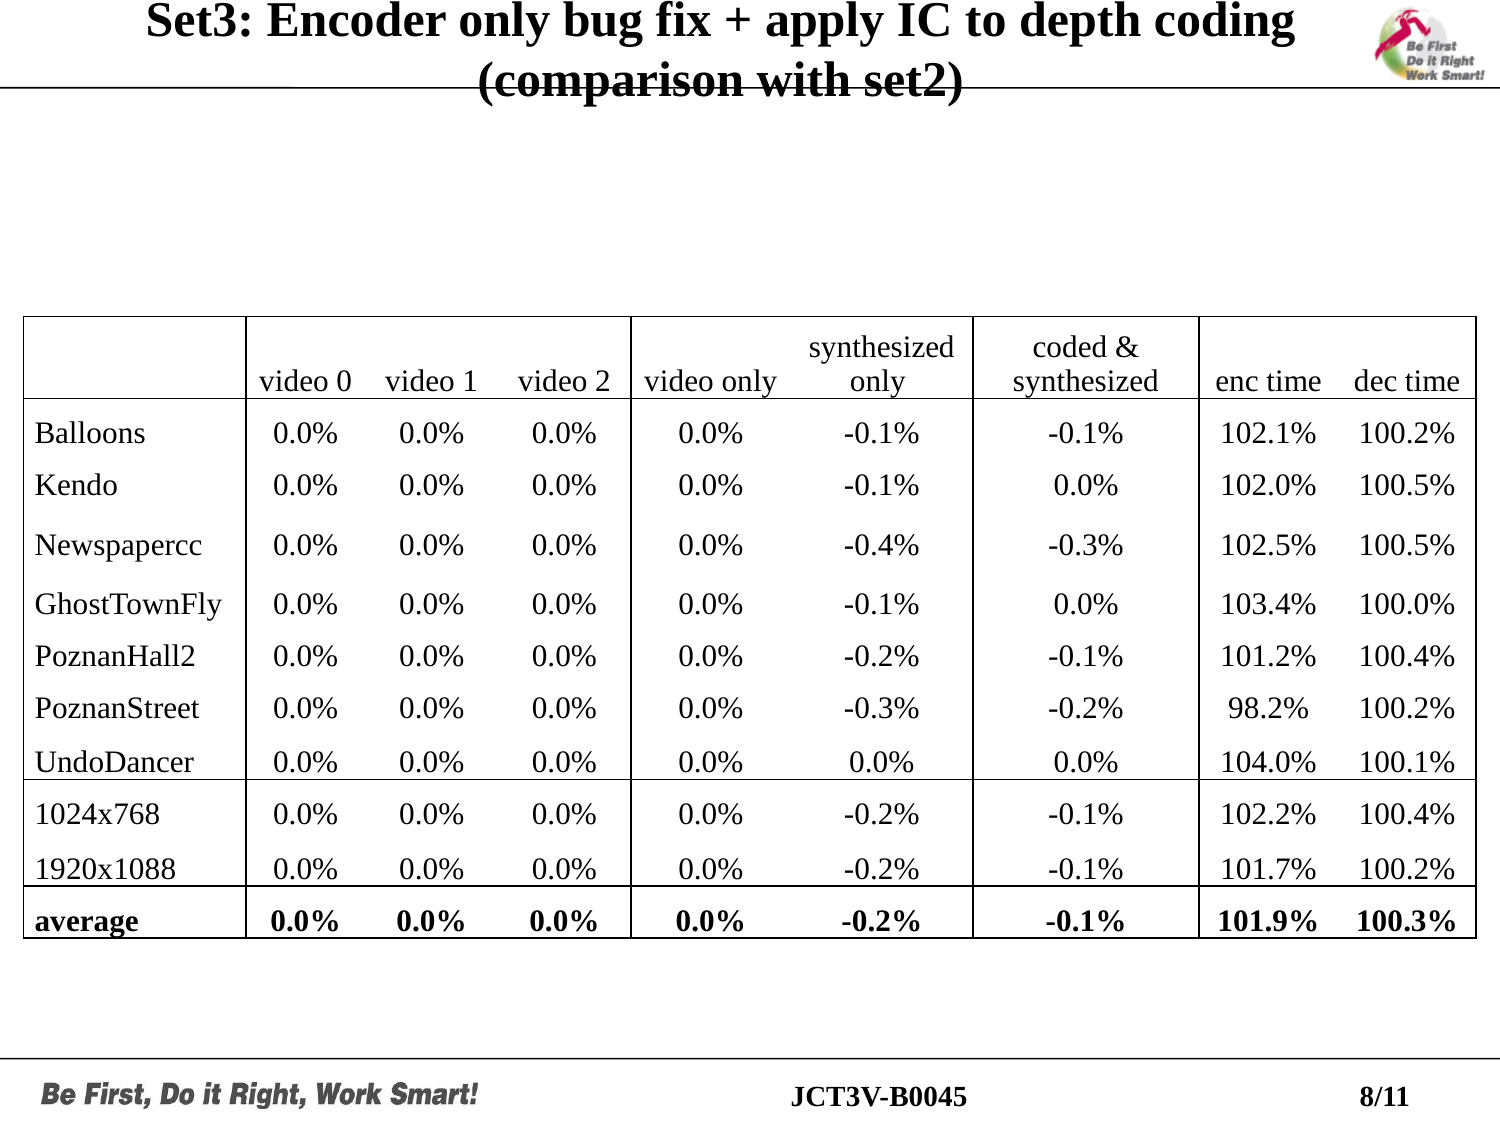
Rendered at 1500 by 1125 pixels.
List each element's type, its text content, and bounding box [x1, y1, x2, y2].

table_cell 101.9% [1200, 887, 1338, 937]
table_cell 100.1% [1338, 725, 1475, 779]
table_cell 0.0% [365, 503, 498, 562]
table_cell 0.0% [247, 887, 365, 937]
table_cell -0.1% [791, 399, 972, 451]
table_cell 0.0% [498, 451, 630, 503]
table_cell 0.0% [247, 780, 365, 832]
table_cell 0.0% [498, 780, 630, 832]
table_cell 0.0% [247, 503, 365, 562]
table_cell 102.2% [1200, 780, 1338, 832]
table_cell 100.2% [1338, 673, 1475, 725]
table_cell 0.0% [365, 621, 498, 673]
table_header video 0 [247, 317, 365, 398]
picture [41, 1082, 478, 1109]
table_header [24, 317, 245, 398]
table_header dec time [1338, 317, 1475, 398]
table_cell -0.2% [791, 887, 972, 937]
table_cell 102.1% [1200, 399, 1338, 451]
table_cell 0.0% [498, 673, 630, 725]
table_cell 0.0% [498, 621, 630, 673]
table_cell 0.0% [365, 451, 498, 503]
table_cell -0.2% [791, 621, 972, 673]
table_cell -0.1% [974, 832, 1198, 885]
table_cell 0.0% [365, 562, 498, 621]
table_cell 0.0% [365, 780, 498, 832]
table_cell PoznanStreet [24, 673, 245, 725]
table_cell PoznanHall2 [24, 621, 245, 673]
table_cell 1024x768 [24, 780, 245, 832]
table_cell 0.0% [974, 451, 1198, 503]
table_cell 0.0% [247, 673, 365, 725]
table_cell 100.2% [1338, 399, 1475, 451]
table_cell 1920x1088 [24, 832, 245, 885]
table_cell -0.1% [974, 887, 1198, 937]
table_cell GhostTownFly [24, 562, 245, 621]
table_cell Newspapercc [24, 503, 245, 562]
table_cell 0.0% [632, 451, 791, 503]
table_cell 101.7% [1200, 832, 1338, 885]
table_cell 0.0% [365, 399, 498, 451]
table_cell 0.0% [247, 451, 365, 503]
table_cell 0.0% [247, 725, 365, 779]
table_cell -0.4% [791, 503, 972, 562]
table_cell 0.0% [974, 562, 1198, 621]
table_cell -0.1% [974, 399, 1198, 451]
table_cell 0.0% [247, 562, 365, 621]
table_cell 102.5% [1200, 503, 1338, 562]
table_cell -0.3% [974, 503, 1198, 562]
table_cell average [24, 887, 245, 937]
table_cell 0.0% [365, 673, 498, 725]
table_header video only [632, 317, 791, 398]
table_header enc time [1200, 317, 1338, 398]
table_cell 0.0% [632, 780, 791, 832]
table_cell 0.0% [632, 832, 791, 885]
table_cell Kendo [24, 451, 245, 503]
table_cell 0.0% [632, 725, 791, 779]
table_cell 104.0% [1200, 725, 1338, 779]
table_cell 0.0% [498, 399, 630, 451]
table_cell 100.2% [1338, 832, 1475, 885]
table_cell UndoDancer [24, 725, 245, 779]
table_cell 0.0% [632, 399, 791, 451]
table_cell 0.0% [365, 887, 498, 937]
title Set3: Encoder only bug fix + apply IC to depth coding (comparison with set2) [0, 0, 1442, 141]
table_cell 101.2% [1200, 621, 1338, 673]
table_header synthesized only [791, 317, 972, 398]
text_box JCT3V-B0045 [632, 1065, 983, 1125]
table_cell 0.0% [498, 832, 630, 885]
table_cell 0.0% [247, 621, 365, 673]
table_cell 98.2% [1200, 673, 1338, 725]
table_cell 100.5% [1338, 451, 1475, 503]
table_cell 100.5% [1338, 503, 1475, 562]
table_cell 100.4% [1338, 780, 1475, 832]
table_cell 100.4% [1338, 621, 1475, 673]
table_header video 2 [498, 317, 630, 398]
table_cell -0.1% [974, 780, 1198, 832]
table_cell 0.0% [365, 832, 498, 885]
table_cell 0.0% [498, 725, 630, 779]
table_cell 0.0% [632, 503, 791, 562]
table_cell -0.3% [791, 673, 972, 725]
table_cell -0.2% [791, 832, 972, 885]
table_header video 1 [365, 317, 498, 398]
table_cell 0.0% [791, 725, 972, 779]
table_cell 0.0% [247, 832, 365, 885]
table_cell 100.0% [1338, 562, 1475, 621]
table_cell 0.0% [632, 562, 791, 621]
slide_number 8/11 [1074, 1065, 1425, 1125]
table_cell -0.1% [791, 562, 972, 621]
table_cell 0.0% [498, 562, 630, 621]
table_cell 102.0% [1200, 451, 1338, 503]
table_cell 103.4% [1200, 562, 1338, 621]
table_cell -0.2% [791, 780, 972, 832]
table_cell 100.3% [1338, 887, 1475, 937]
table_cell 0.0% [632, 621, 791, 673]
table_cell Balloons [24, 399, 245, 451]
table_cell 0.0% [365, 725, 498, 779]
table_cell 0.0% [498, 503, 630, 562]
picture [1442, 5, 1489, 83]
table_cell 0.0% [632, 887, 791, 937]
table_cell 0.0% [974, 725, 1198, 779]
table_cell -0.1% [974, 621, 1198, 673]
table_cell 0.0% [632, 673, 791, 725]
table_cell -0.1% [791, 451, 972, 503]
table_cell 0.0% [247, 399, 365, 451]
table_cell 0.0% [498, 887, 630, 937]
table_cell -0.2% [974, 673, 1198, 725]
table_header coded & synthesized [974, 317, 1198, 398]
